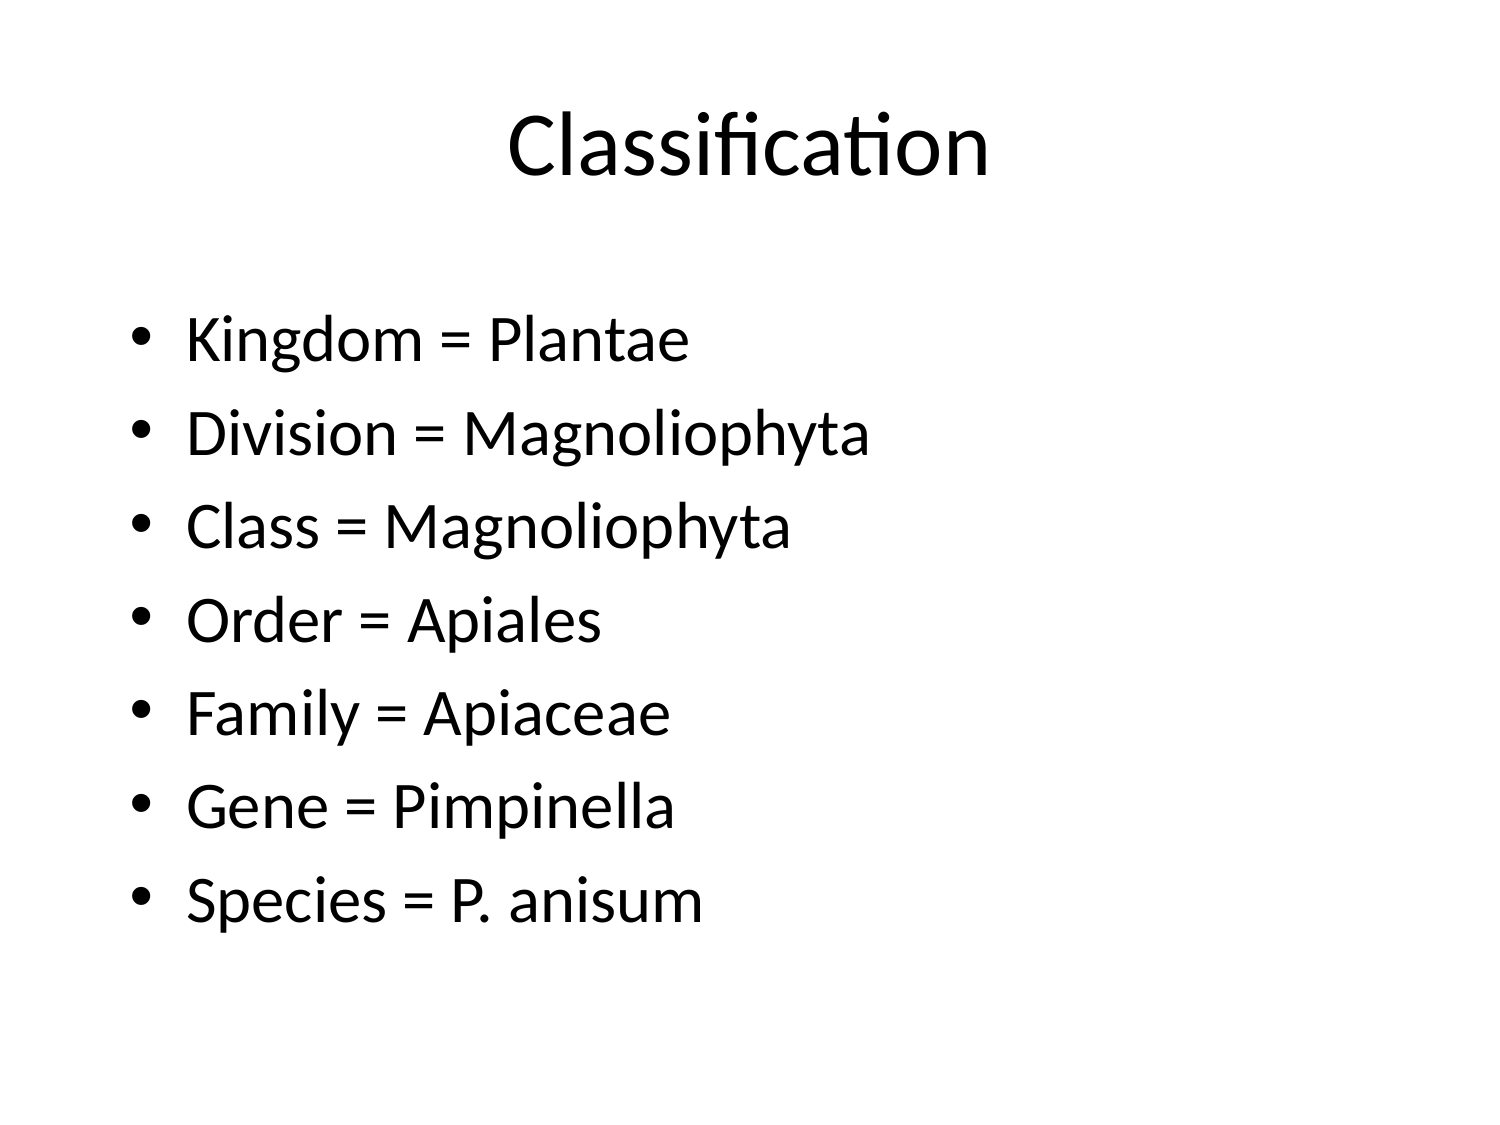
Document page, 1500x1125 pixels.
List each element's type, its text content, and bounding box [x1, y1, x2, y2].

title Classification [75, 45, 1425, 233]
list Kingdom = Plantae Division = Magnoliophyta Class = Magnoliophyta Order = Apiales Family = Apiaceae Gene = Pimpinella Species = P. anisum [114, 287, 1425, 1050]
